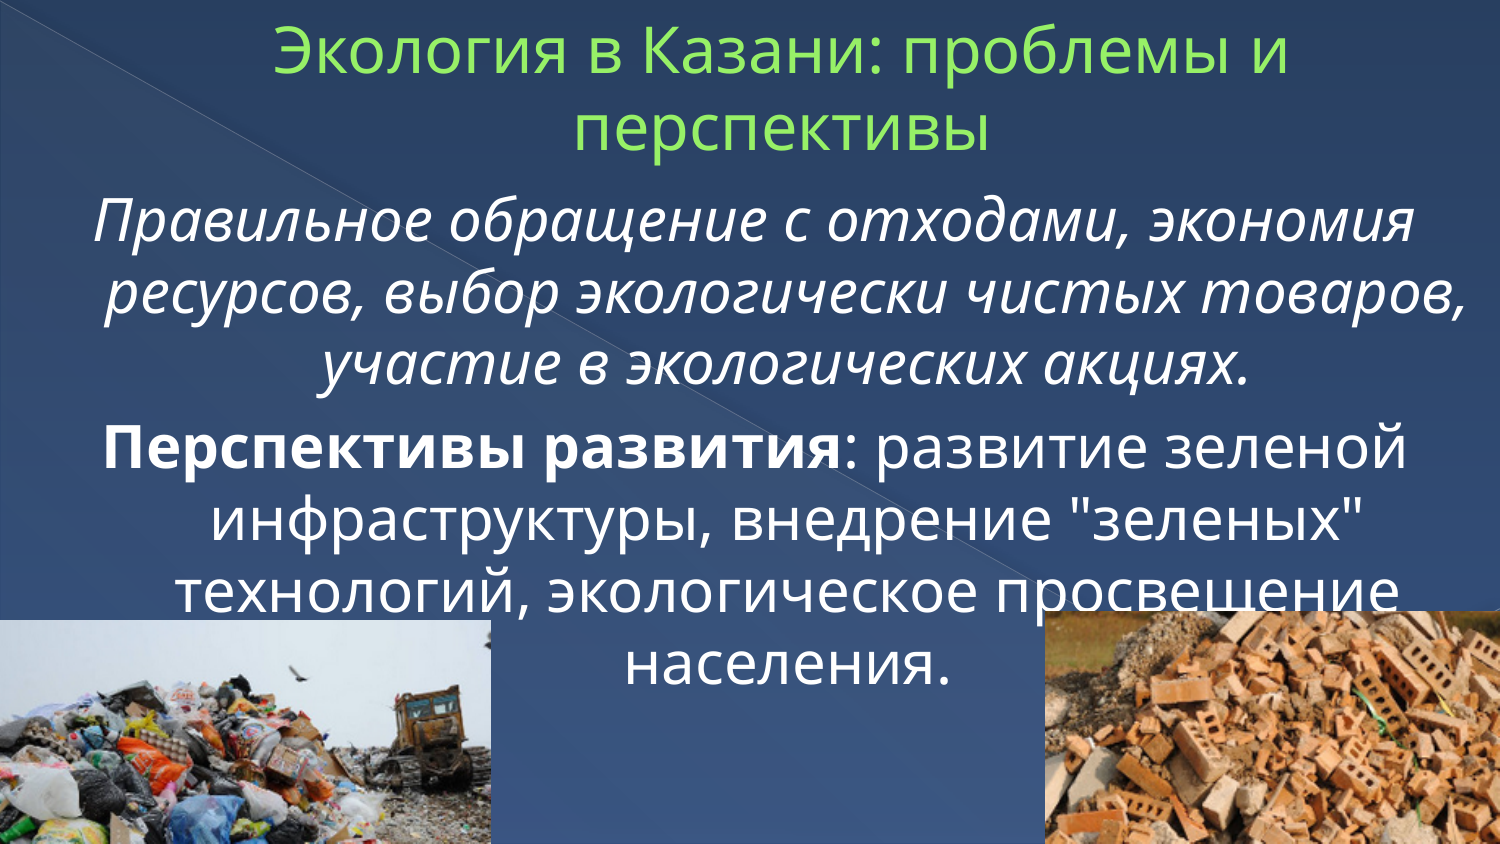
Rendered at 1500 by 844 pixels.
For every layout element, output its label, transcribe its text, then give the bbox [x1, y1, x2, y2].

title Экология в Казани: проблемы и перспективы [0, 0, 1500, 173]
picture [1045, 611, 1500, 844]
picture [0, 619, 492, 844]
list Правильное обращение с отходами, экономия ресурсов, выбор экологически чистых товаров, участие в экологических акциях. Перспективы развития: развитие зеленой инфраструктуры, внедрение "зеленых" технологий, экологическое просвещение населения. [0, 173, 1500, 706]
